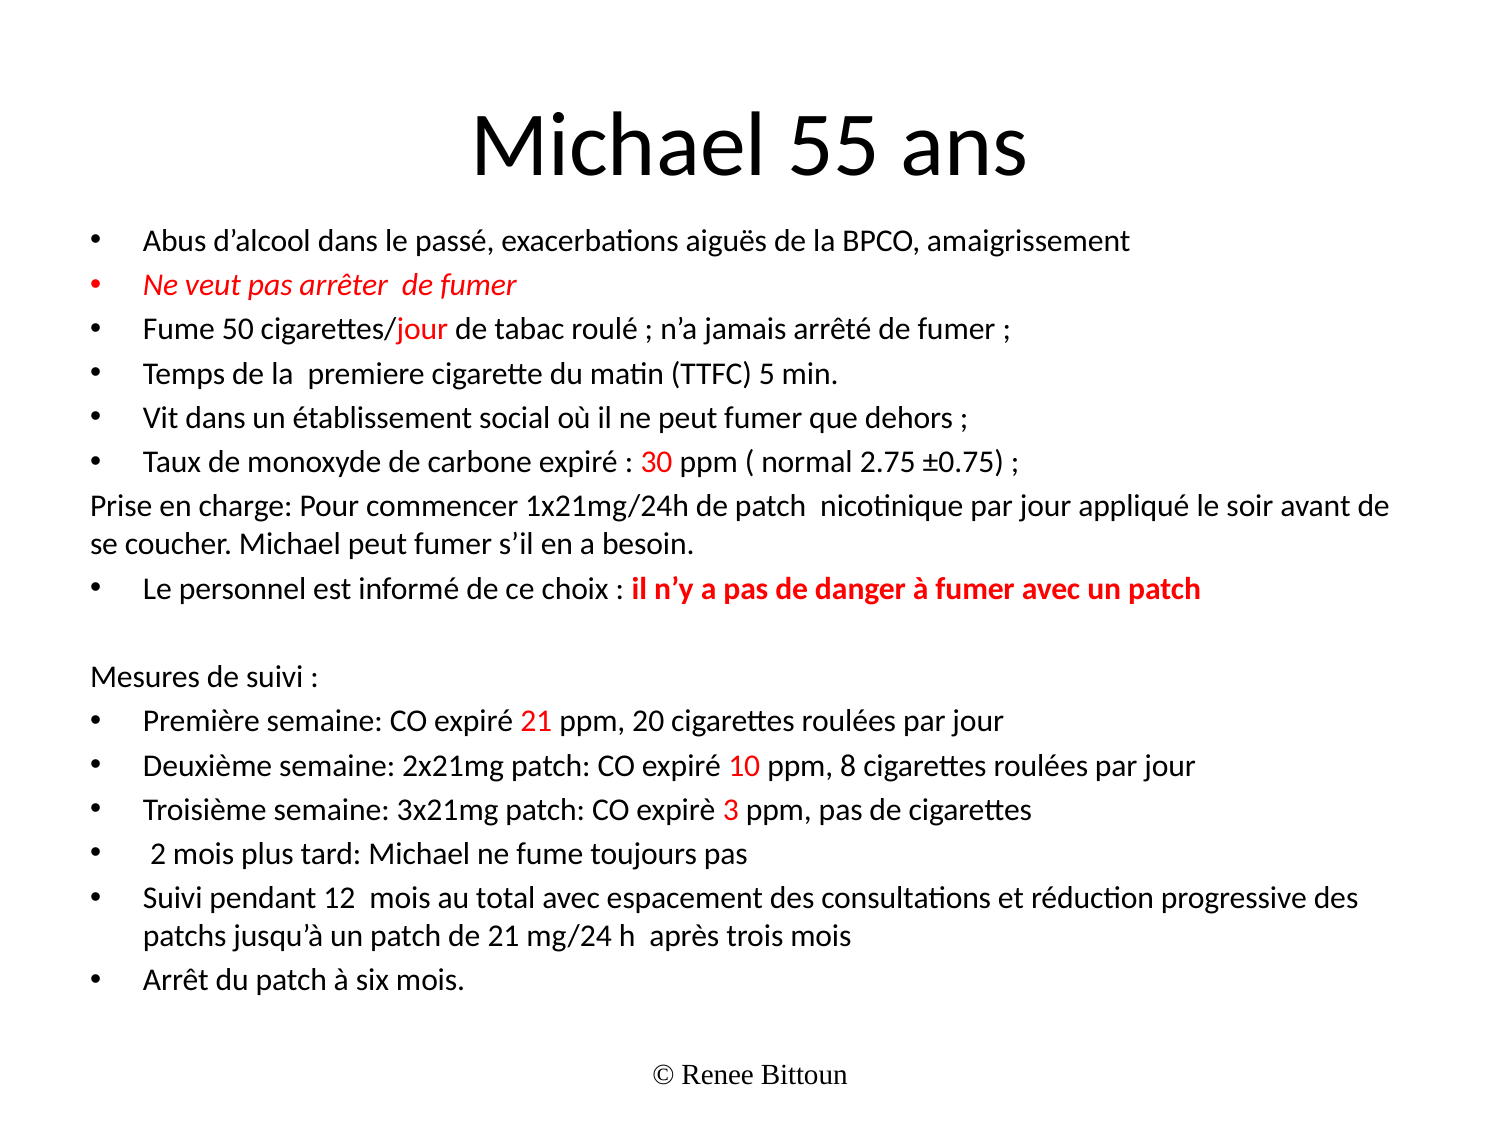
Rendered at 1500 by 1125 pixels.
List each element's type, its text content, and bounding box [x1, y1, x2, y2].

footer © Renee Bittoun [512, 1042, 988, 1103]
title Michael 55 ans [75, 45, 1425, 212]
list Abus d’alcool dans le passé, exacerbations aiguës de la BPCO, amaigrissement Ne veut pas arrêter de fumer Fume 50 cigarettes/jour de tabac roulé ; n’a jamais arrêté de fumer ; Temps de la premiere cigarette du matin (TTFC) 5 min. Vit dans un établissement social où il ne peut fumer que dehors ; Taux de monoxyde de carbone expiré : 30 ppm ( normal 2.75 ±0.75) ; Prise en charge: Pour commencer 1x21mg/24h de patch nicotinique par jour appliqué le soir avant de se coucher. Michael peut fumer s’il en a besoin. Le personnel est informé de ce choix : il n’y a pas de danger à fumer avec un patch Mesures de suivi : Première semaine: CO expiré 21 ppm, 20 cigarettes roulées par jour Deuxième semaine: 2x21mg patch: CO expiré 10 ppm, 8 cigarettes roulées par jour Troisième semaine: 3x21mg patch: CO expirè 3 ppm, pas de cigarettes 2 mois plus tard: Michael ne fume toujours pas Suivi pendant 12 mois au total avec espacement des consultations et réduction progressive des patchs jusqu’à un patch de 21 mg/24 h après trois mois Arrêt du patch à six mois. [75, 212, 1425, 1005]
